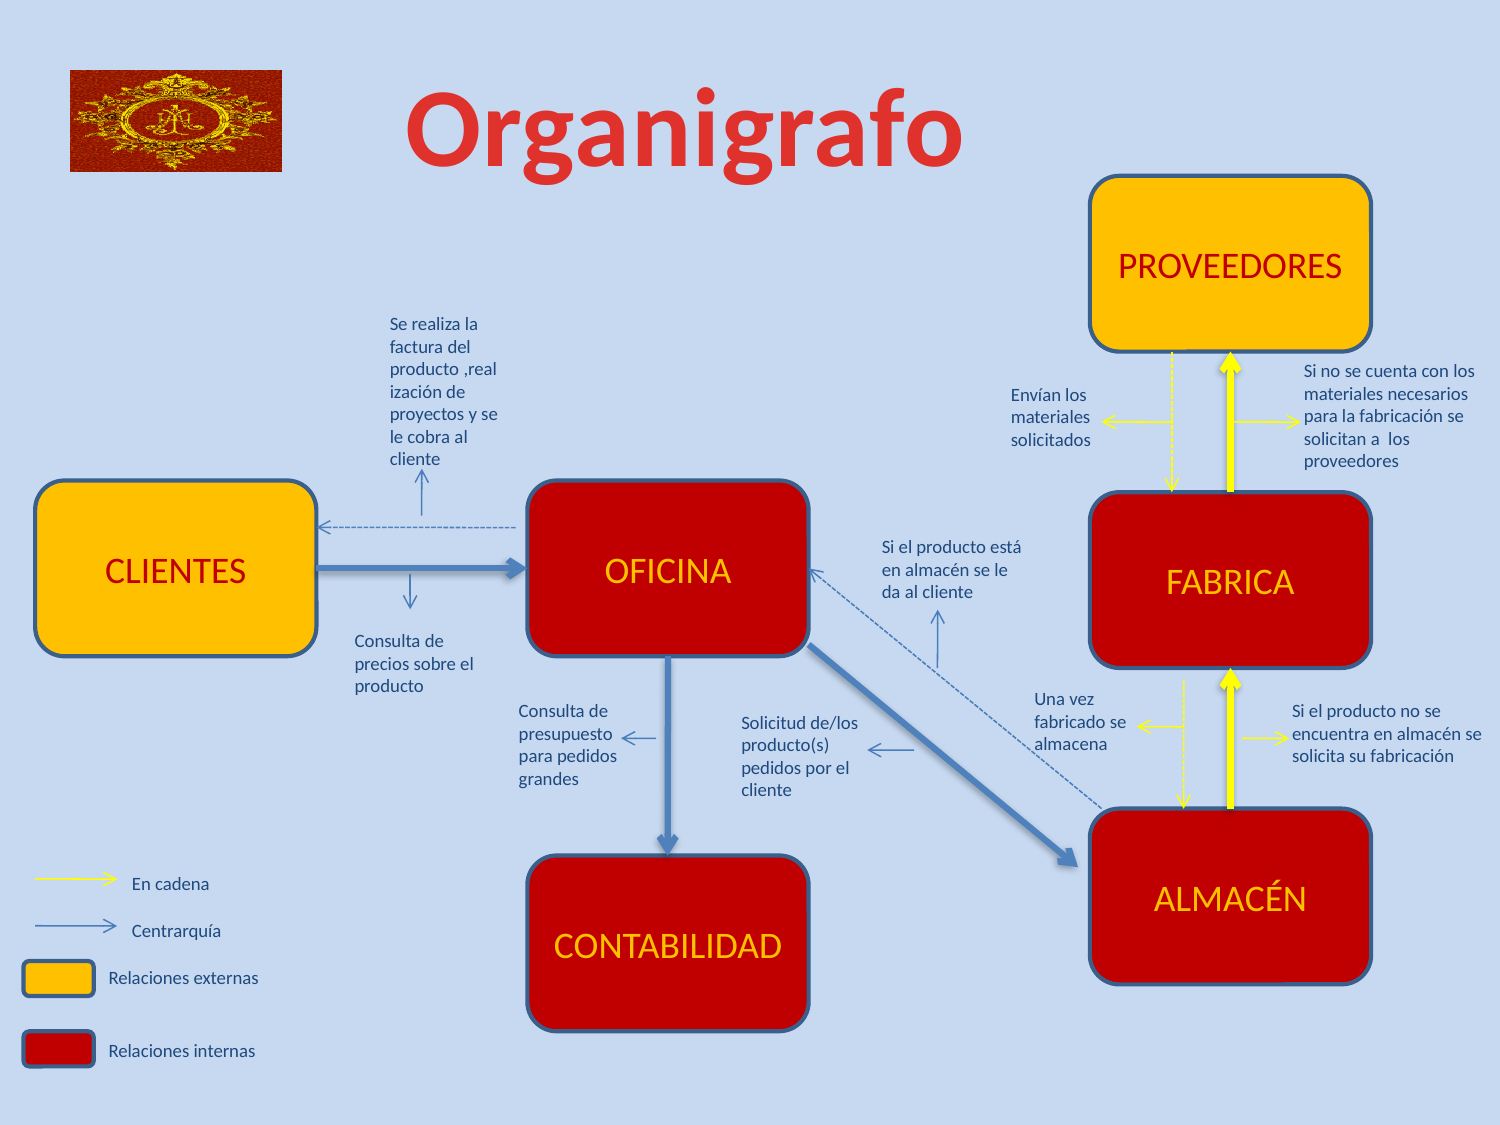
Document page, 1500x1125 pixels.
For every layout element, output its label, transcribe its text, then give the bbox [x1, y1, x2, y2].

text_box Si el producto está en almacén se le da al cliente [867, 527, 1043, 566]
text_box Consulta de precios sobre el producto [339, 621, 504, 704]
text_box [21, 958, 96, 999]
text_box Organigrafo [390, 46, 982, 197]
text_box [808, 568, 1102, 809]
text_box Relaciones externas [93, 958, 282, 996]
text_box ALMACÉN [1087, 806, 1374, 987]
text_box PROVEEDORES [1087, 173, 1374, 354]
text_box CONTABILIDAD [525, 853, 811, 1034]
text_box CLIENTES [33, 478, 319, 659]
text_box En cadena [117, 864, 270, 902]
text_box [808, 816, 1079, 868]
picture [70, 70, 282, 173]
text_box Consulta de presupuesto para pedidos grandes [503, 691, 645, 797]
text_box Envían los materiales solicitados [996, 375, 1161, 458]
text_box Una vez fabricado se almacena [1106, 679, 1149, 762]
text_box Si el producto no se encuentra en almacén se solicita su fabricación [1277, 691, 1500, 774]
text_box Relaciones internas [93, 1031, 282, 1069]
text_box Se realiza la factura del producto ,realización de proyectos y se le cobra al cliente [375, 304, 516, 477]
text_box [21, 1029, 96, 1069]
text_box Si no se cuenta con los materiales necesarios para la fabricación se solicitan a los proveedores [1288, 351, 1500, 479]
text_box Solicitud de/los producto(s) pedidos por el cliente [726, 703, 802, 808]
text_box FABRICA [1087, 490, 1374, 671]
text_box Centrarquía [117, 911, 270, 949]
text_box OFICINA [525, 478, 811, 659]
